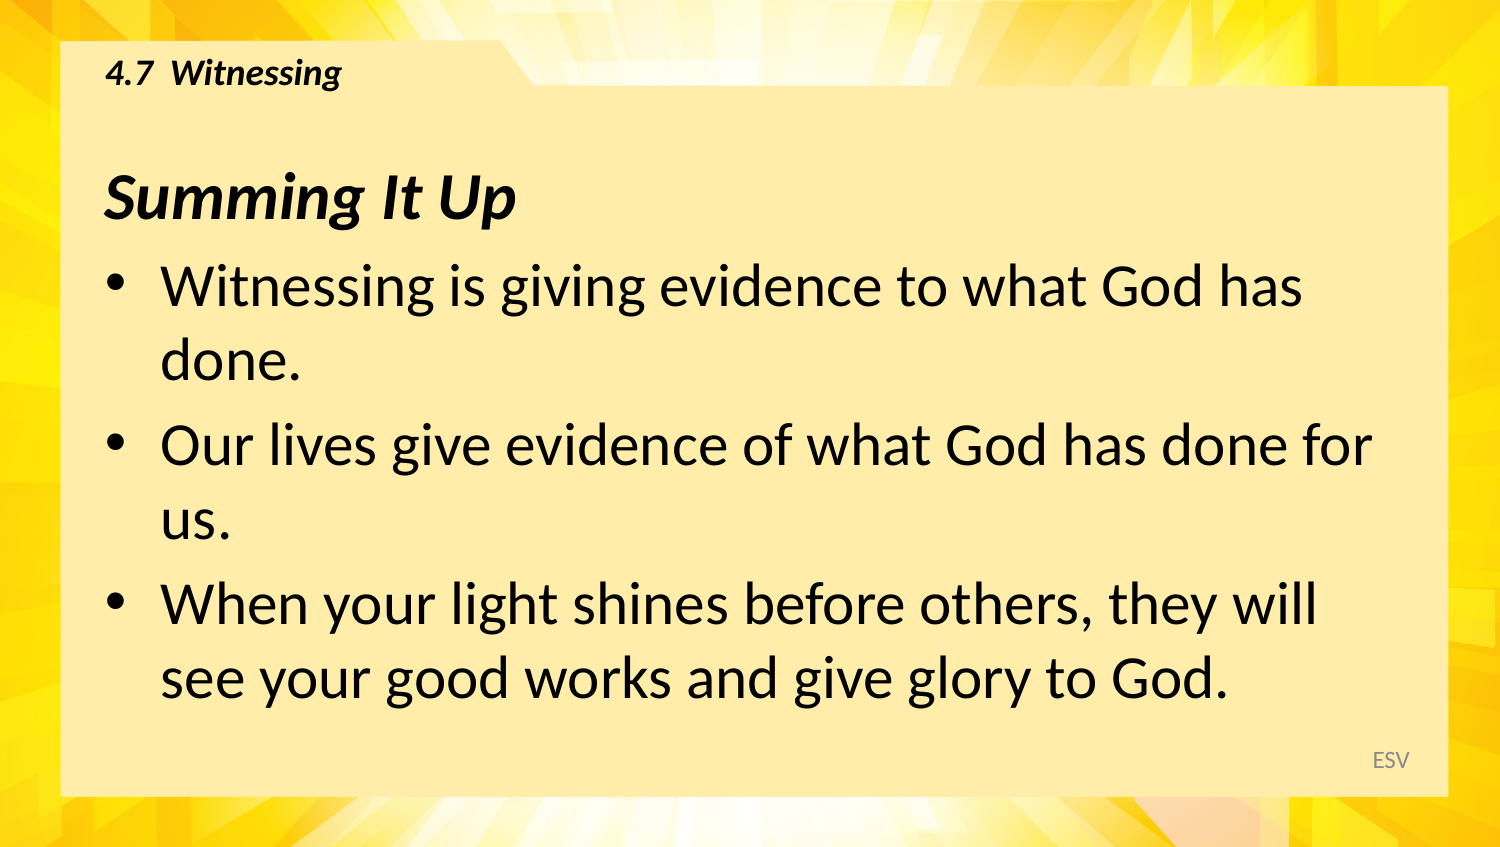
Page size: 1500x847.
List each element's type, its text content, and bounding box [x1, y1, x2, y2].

picture [0, 0, 1500, 847]
footer ESV [950, 736, 1425, 782]
title 4.7 Witnessing [89, 33, 1420, 108]
list Summing It Up Witnessing is giving evidence to what God has done. Our lives give evidence of what God has done for us. When your light shines before others, they will see your good works and give glory to God. [89, 141, 1403, 722]
